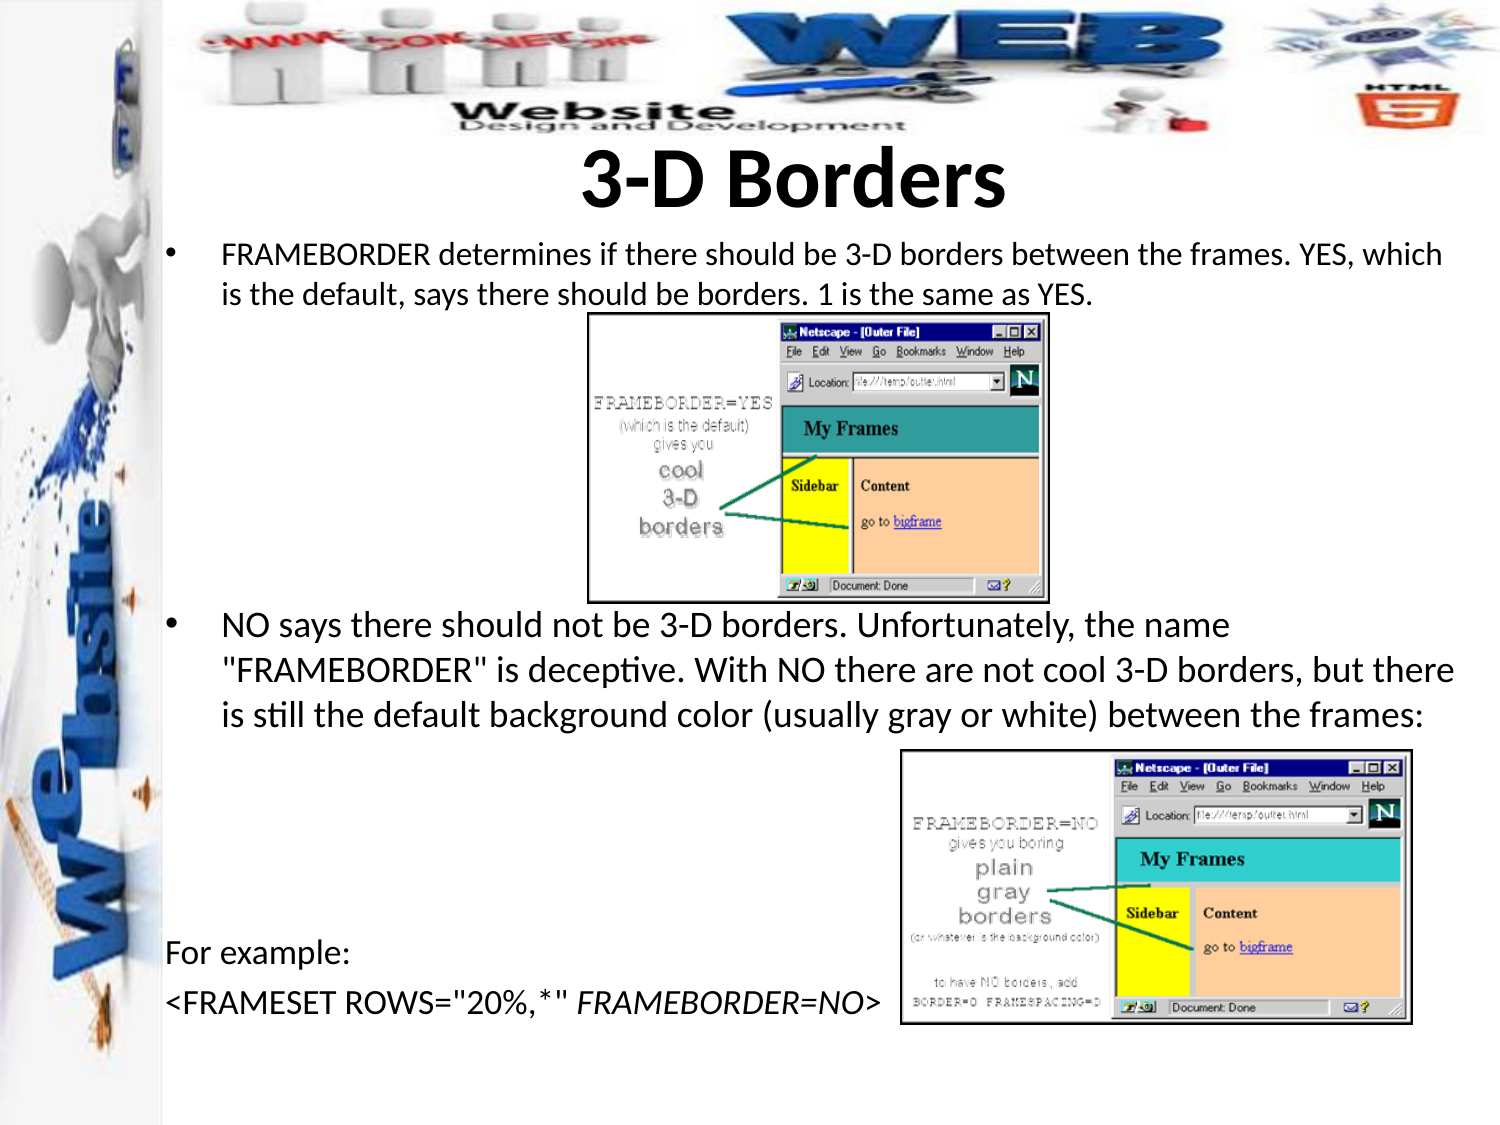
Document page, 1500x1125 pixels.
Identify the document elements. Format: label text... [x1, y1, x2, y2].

picture [587, 312, 1051, 604]
list FRAMEBORDER determines if there should be 3-D borders between the frames. YES, which is the default, says there should be borders. 1 is the same as YES. NO says there should not be 3-D borders. Unfortunately, the name "FRAMEBORDER" is deceptive. With NO there are not cool 3-D borders, but there is still the default background color (usually gray or white) between the frames: For example: <FRAMESET ROWS="20%,*" FRAMEBORDER=NO> [150, 224, 1488, 1125]
picture [0, 0, 1500, 1125]
title 3-D Borders [162, 112, 1425, 224]
picture [899, 749, 1413, 1026]
